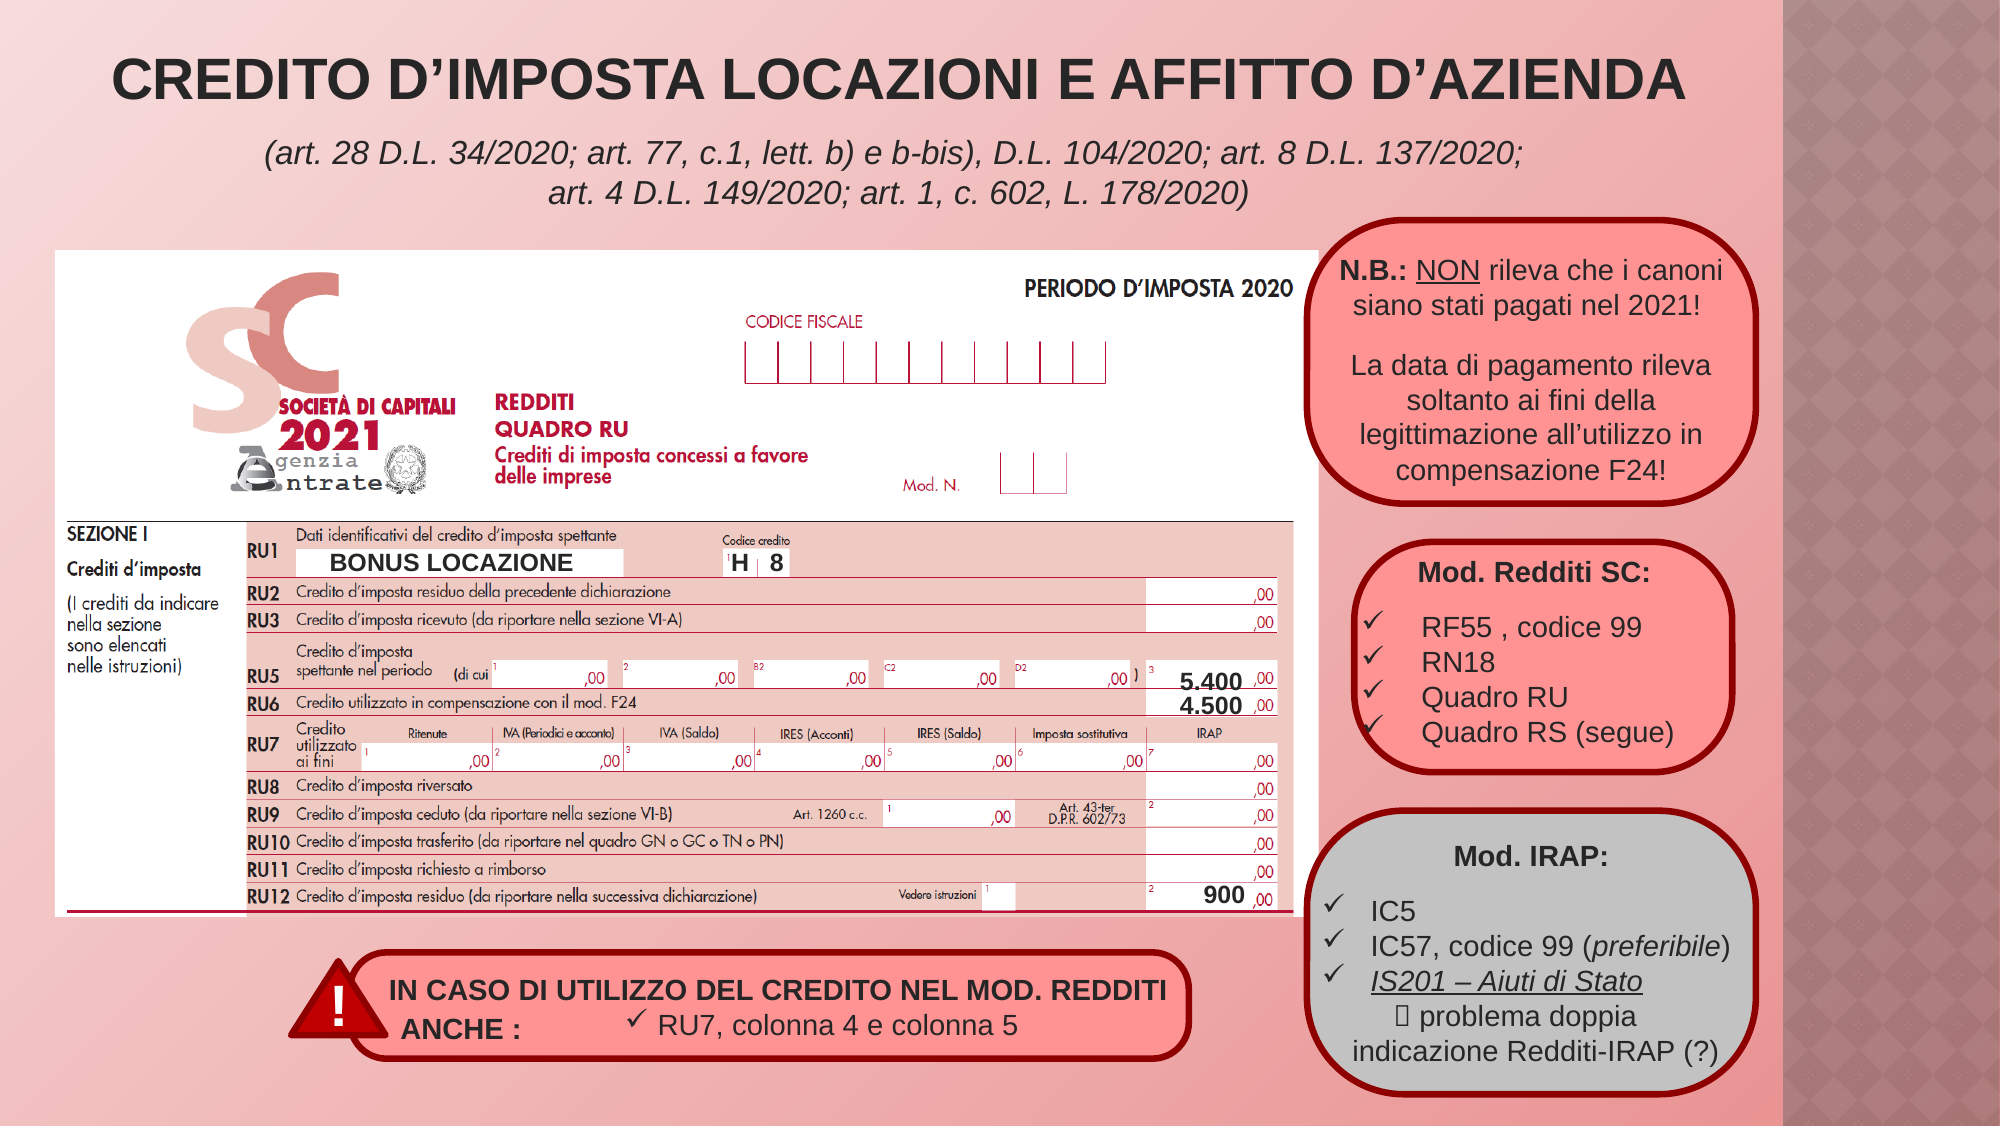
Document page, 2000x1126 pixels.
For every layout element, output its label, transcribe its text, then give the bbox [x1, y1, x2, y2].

text_box Mod. IRAP: IC5 IC57, codice 99 (preferibile) IS201 – Aiuti di Stato  problema doppia indicazione Redditi-IRAP (?) [1307, 829, 1756, 1075]
text_box ! [314, 961, 374, 1046]
text_box [1745, 265, 1760, 459]
text_box [1354, 494, 1709, 507]
text_box IN CASO DI UTILIZZO DEL CREDITO NEL MOD. REDDITI RU7, colonna 4 e colonna 5 [373, 964, 1201, 1050]
text_box N.B.: NON rileva che i canoni siano stati pagati nel 2021! La data di pagamento rileva soltanto ai fini della legittimazione all’utilizzo in compensazione F24! [1318, 243, 1745, 494]
text_box [1379, 756, 1707, 776]
text_box CREDITO D’IMPOSTA LOCAZIONI E AFFITTO D’AZIENDA (art. 28 D.L. 34/2020; art. 77, c.1, lett. b) e b-bis), D.L. 104/2020; art. 8 D.L. 137/2020; art. 4 D.L. 149/2020; art. 1, c. 602, L. 178/2020) [54, 32, 1744, 220]
text_box [354, 1046, 1181, 1062]
text_box [1340, 1075, 1723, 1098]
text_box [1303, 927, 1307, 1023]
text_box [358, 949, 1184, 964]
text_box ANCHE : [385, 1002, 587, 1053]
text_box [288, 993, 314, 1039]
text_box [1336, 220, 1727, 243]
picture [54, 249, 1320, 918]
text_box [1341, 807, 1722, 829]
text_box [1756, 882, 1760, 1023]
text_box Mod. Redditi SC: RF55 , codice 99 RN18 Quadro RU Quadro RS (segue) [1324, 546, 1748, 756]
text_box [1398, 538, 1688, 546]
